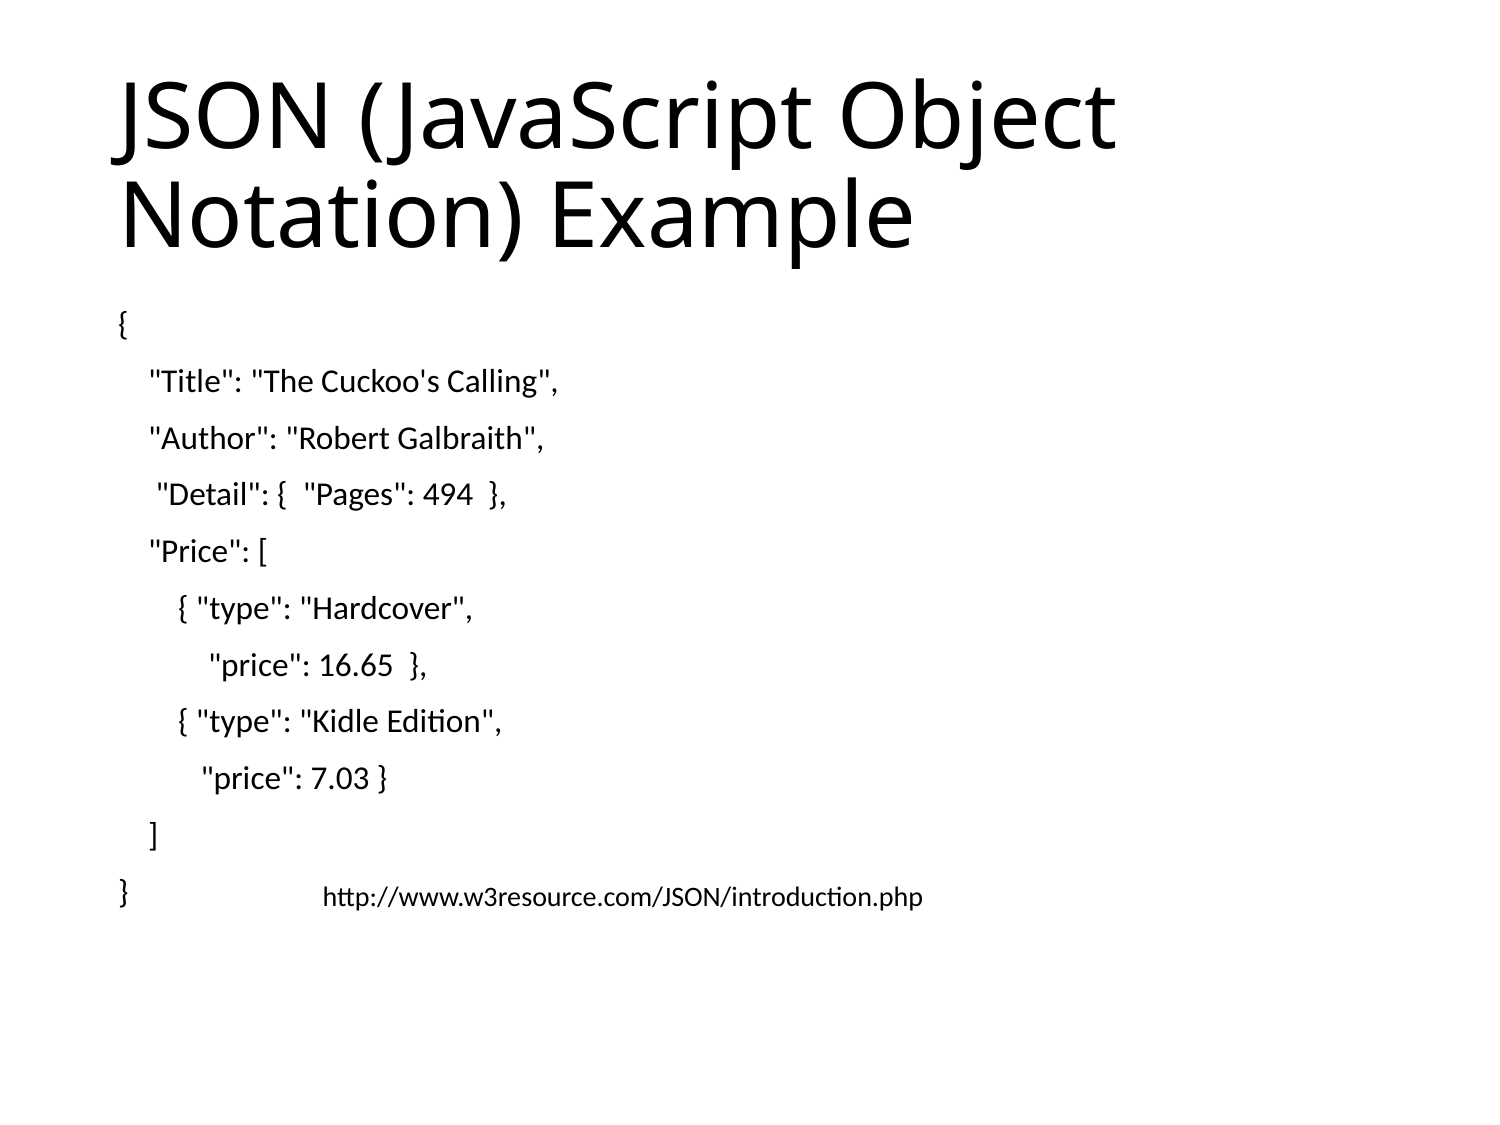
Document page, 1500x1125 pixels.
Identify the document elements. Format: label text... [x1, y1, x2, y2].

text_box http://www.w3resource.com/JSON/introduction.php [308, 871, 939, 920]
list { "Title": "The Cuckoo's Calling", "Author": "Robert Galbraith", "Detail": { "Pages": 494 }, "Price": [ { "type": "Hardcover", "price": 16.65 }, { "type": "Kidle Edition", "price": 7.03 } ] } [103, 299, 1397, 1014]
title JSON (JavaScript Object Notation) Example [103, 59, 1397, 278]
